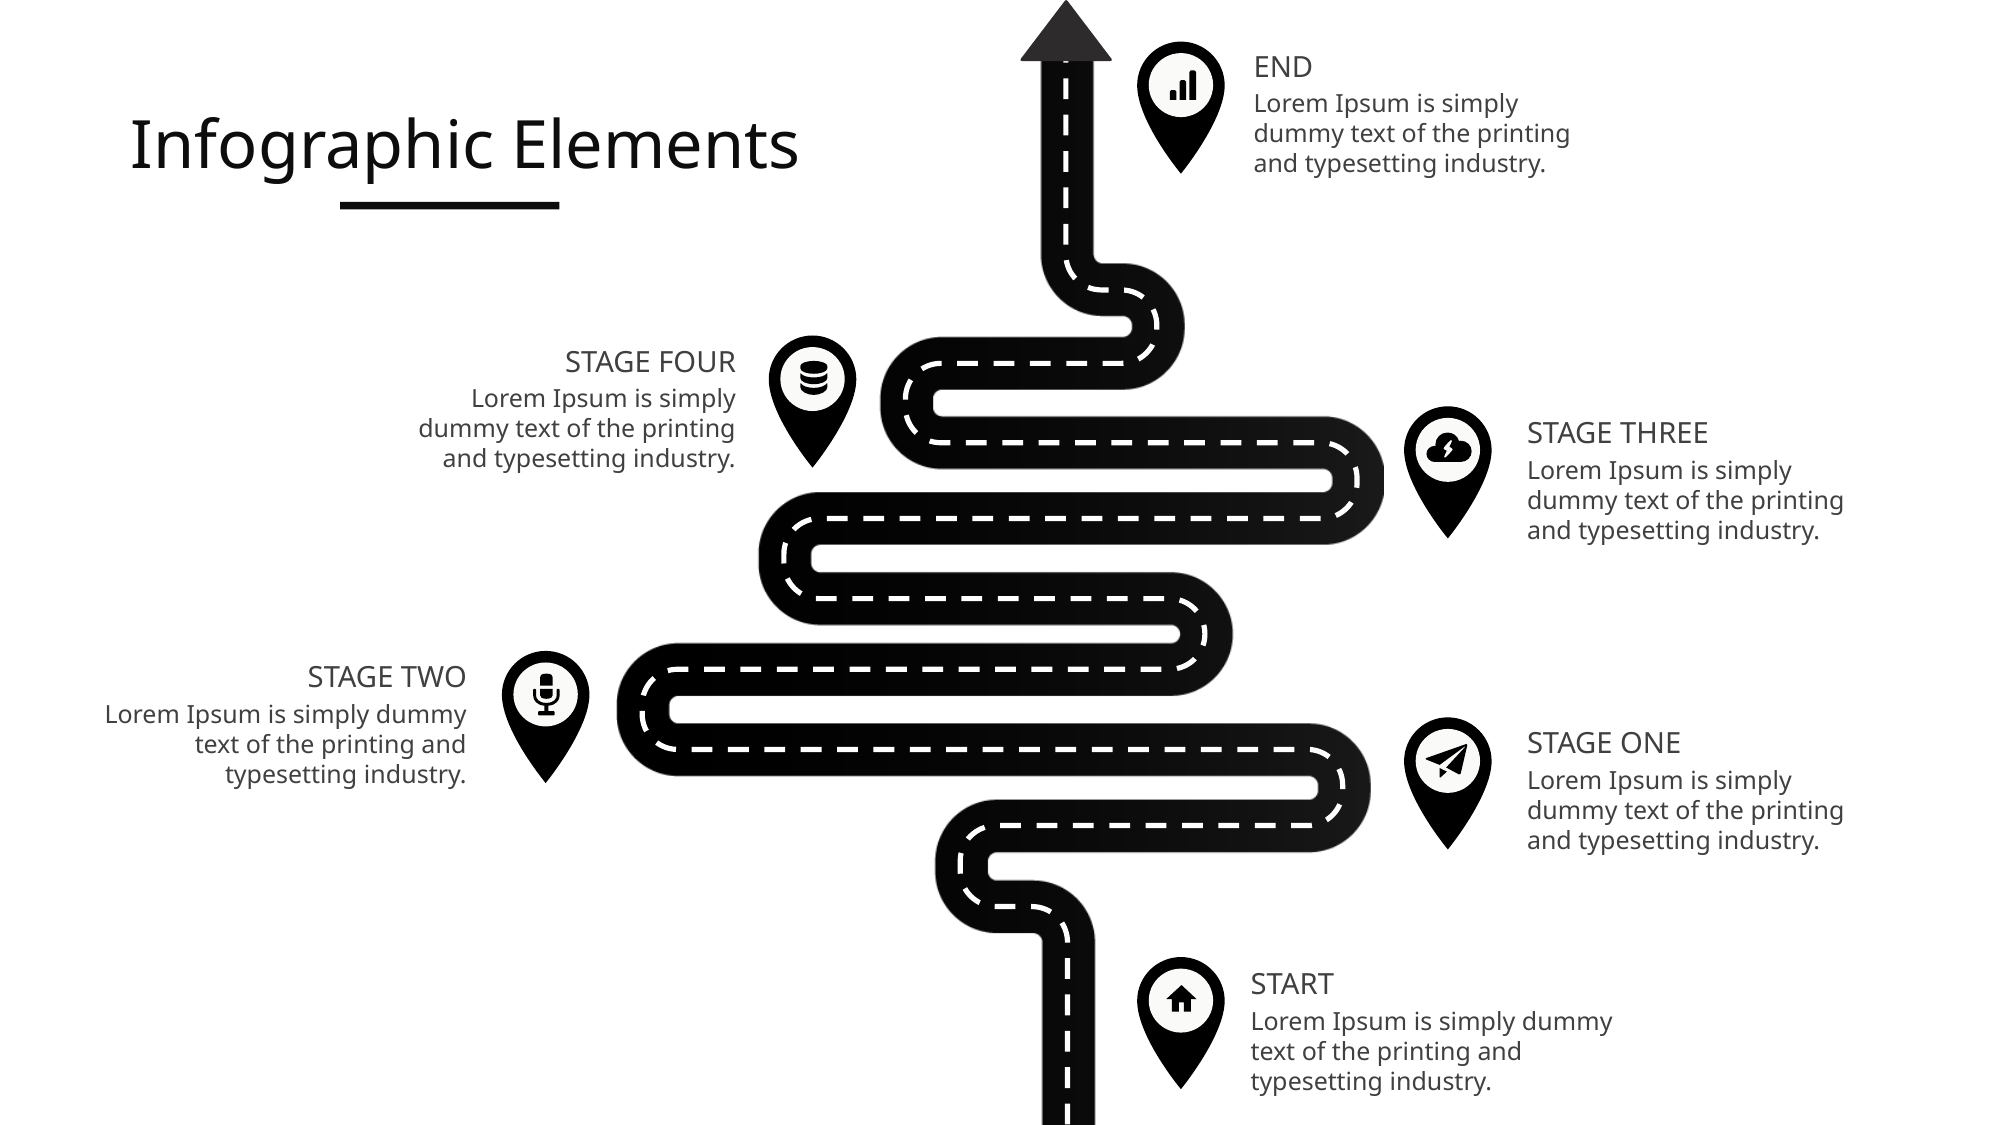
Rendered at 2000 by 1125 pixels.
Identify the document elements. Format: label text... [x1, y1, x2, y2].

text_box STAGE TWO Lorem Ipsum is simply dummy text of the printing and typesetting industry. [74, 650, 482, 796]
text_box STAGE FOUR Lorem Ipsum is simply dummy text of the printing and typesetting industry. [388, 335, 610, 481]
text_box [501, 650, 590, 784]
text_box [1415, 417, 1481, 482]
text_box [338, 200, 562, 211]
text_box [532, 673, 560, 716]
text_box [615, 0, 1384, 1125]
text_box [1426, 432, 1472, 462]
text_box STAGE ONE Lorem Ipsum is simply dummy text of the printing and typesetting industry. [1512, 716, 1875, 862]
text_box [1404, 406, 1492, 539]
text_box STAGE THREE Lorem Ipsum is simply dummy text of the printing and typesetting industry. [1512, 407, 1861, 552]
text_box [1439, 767, 1447, 778]
text_box [1425, 743, 1468, 775]
text_box [1415, 728, 1481, 793]
text_box [513, 662, 578, 727]
text_box END Lorem Ipsum is simply dummy text of the printing and typesetting industry. [1389, 40, 1614, 186]
text_box [1404, 717, 1492, 850]
text_box Infographic Elements [0, 96, 610, 187]
text_box START Lorem Ipsum is simply dummy text of the printing and typesetting industry. [1389, 957, 1631, 1103]
